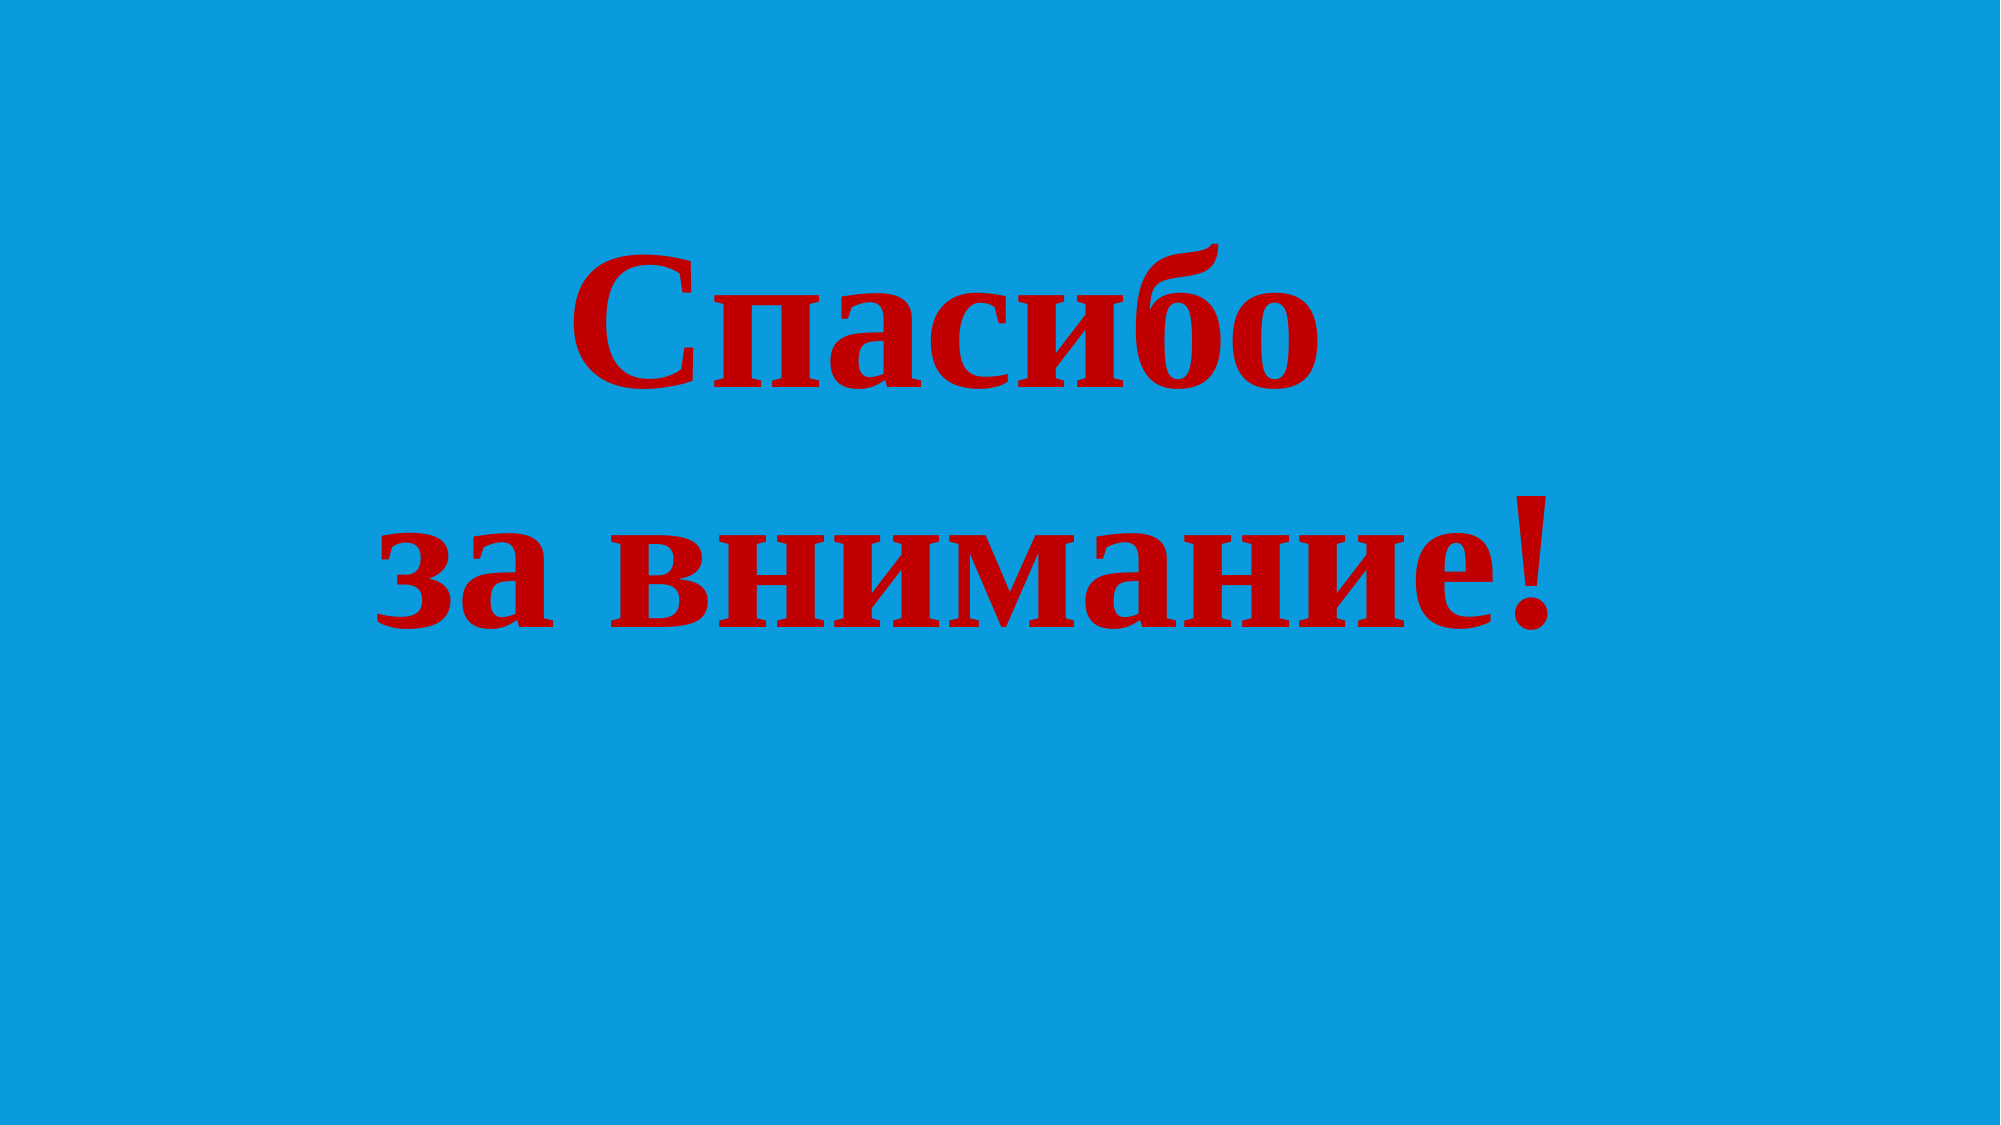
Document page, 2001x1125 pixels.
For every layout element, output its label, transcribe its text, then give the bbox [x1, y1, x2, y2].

text_box Спасибо за внимание! [360, 180, 1580, 676]
